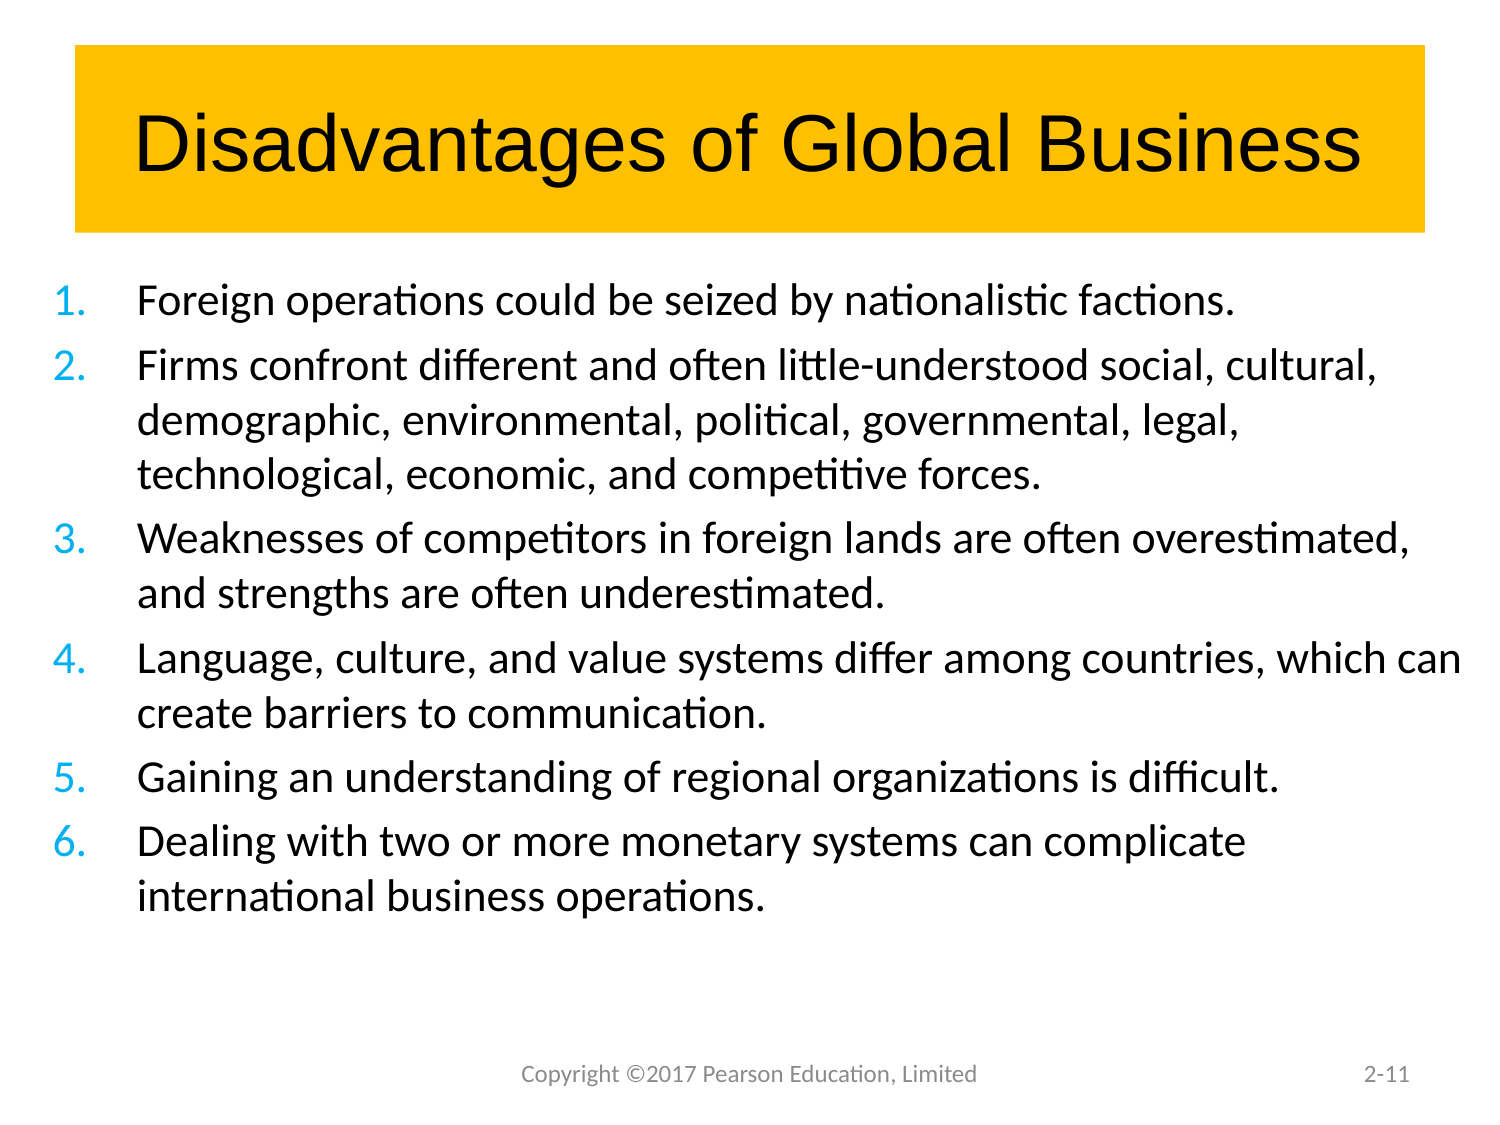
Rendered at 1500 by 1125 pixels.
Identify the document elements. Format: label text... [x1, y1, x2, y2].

list Foreign operations could be seized by nationalistic factions. Firms confront different and often little-understood social, cultural, demographic, environmental, political, governmental, legal, technological, economic, and competitive forces. Weaknesses of competitors in foreign lands are often overestimated, and strengths are often underestimated. Language, culture, and value systems differ among countries, which can create barriers to communication. Gaining an understanding of regional organizations is difficult. Dealing with two or more monetary systems can complicate international business operations. [37, 262, 1500, 1050]
slide_number 2-11 [1074, 1042, 1425, 1103]
title Disadvantages of Global Business [75, 45, 1425, 233]
footer Copyright ©2017 Pearson Education, Limited [500, 1042, 1000, 1103]
